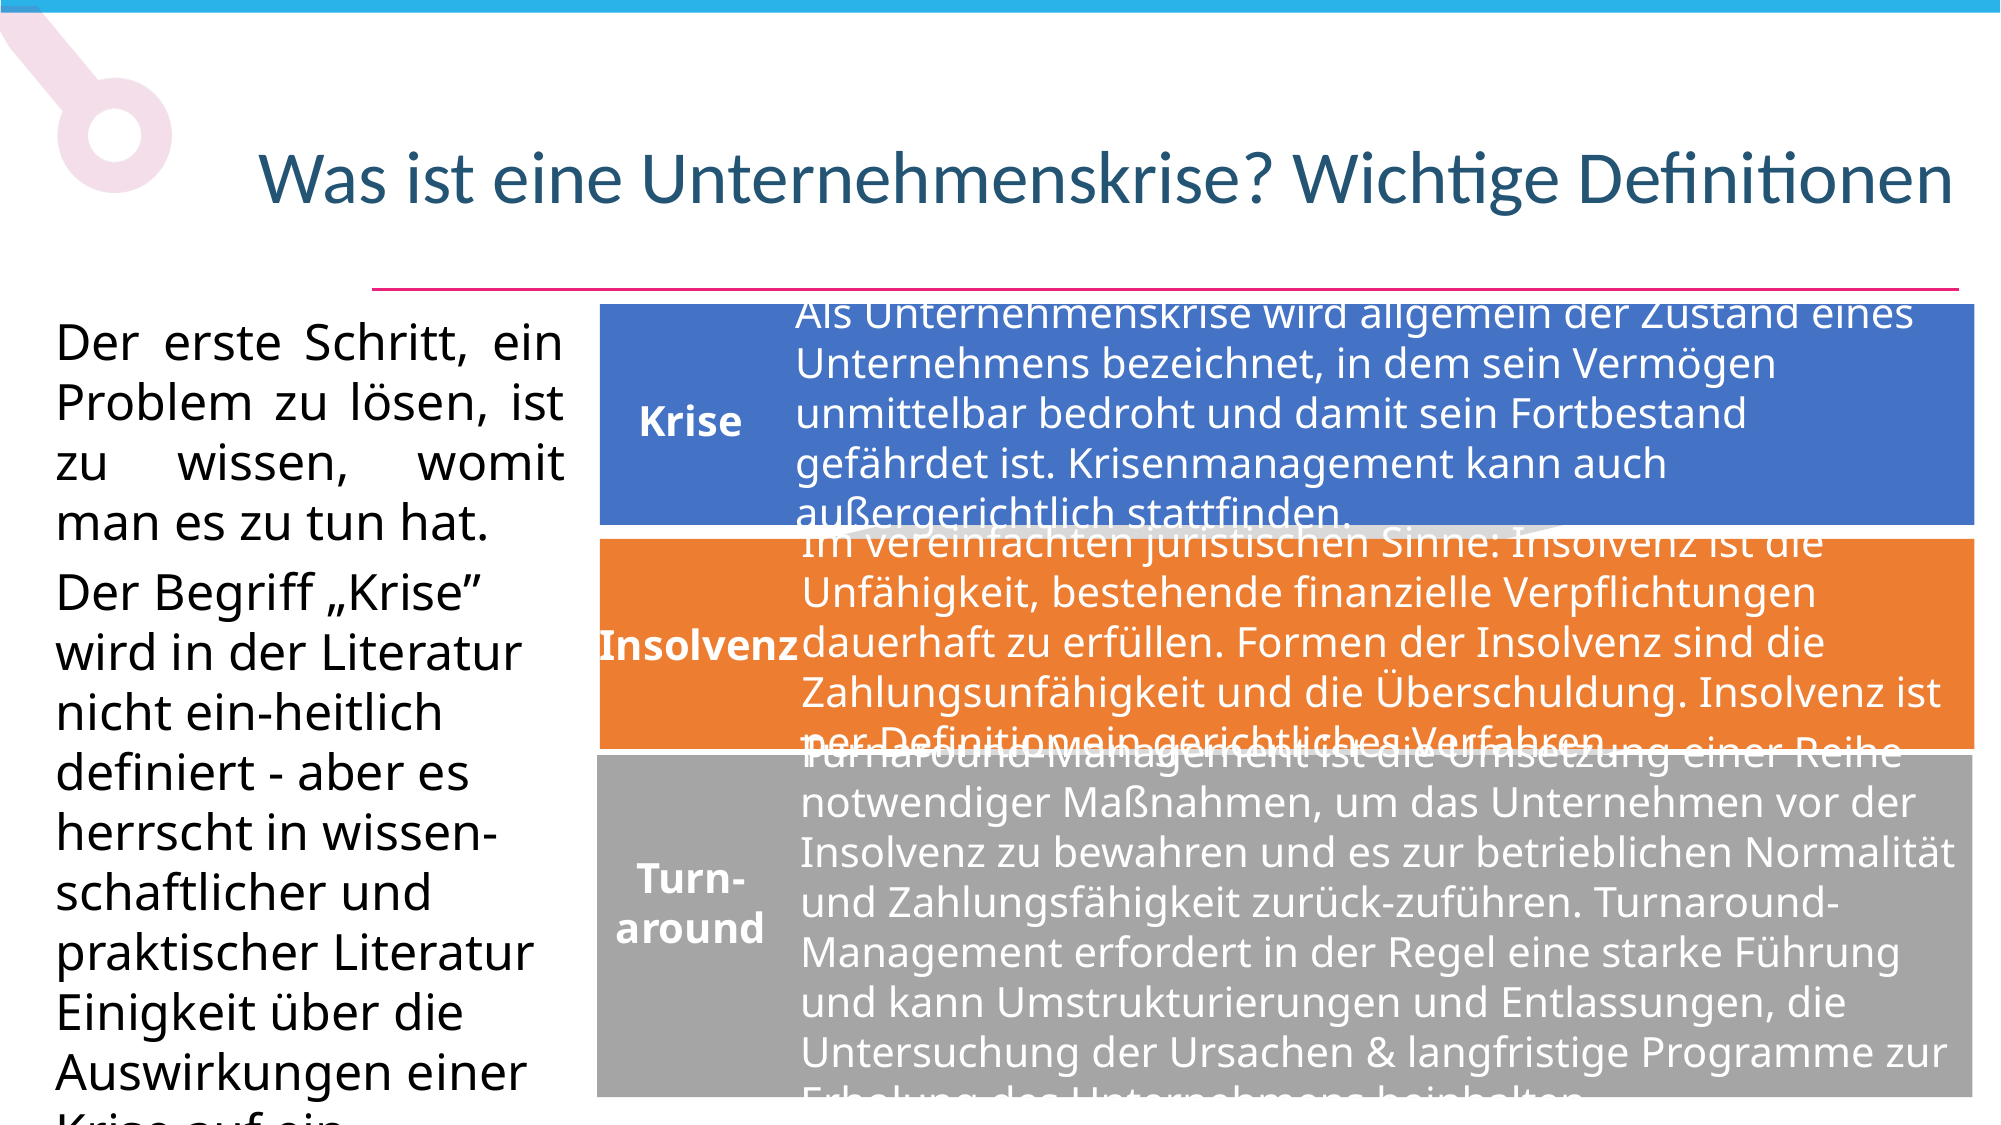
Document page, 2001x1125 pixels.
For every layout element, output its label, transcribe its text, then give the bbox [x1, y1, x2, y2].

text_box [599, 677, 786, 749]
text_box Als Unternehmenskrise wird allgemein der Zustand eines Unternehmens bezeichnet, in dem sein Vermögen unmittelbar bedroht und damit sein Fortbestand gefährdet ist. Krisenmanagement kann auch außergerichtlich stattfinden. [780, 279, 1967, 544]
text_box [1967, 304, 1975, 508]
text_box Krise [623, 387, 758, 453]
text_box [599, 538, 786, 611]
text_box [599, 304, 780, 525]
text_box Turn- around [601, 844, 782, 959]
list Was ist eine Unternehmenskrise? Wichtige Definitionen [243, 130, 1994, 246]
picture [0, 6, 224, 218]
text_box Turnaround-Management ist die Umsetzung einer Reihe notwendiger Maßnahmen, um das Unternehmen vor der Insolvenz zu bewahren und es zur betrieblichen Normalität und Zahlungsfähigkeit zurück-zuführen. Turnaround-Management erfordert in der Regel eine starke Führung und kann Umstrukturierungen und Entlassungen, die Untersuchung der Ursachen & langfristige Programme zur Erholung des Unternehmens beinhalten. [785, 718, 1992, 1125]
text_box Insolvenz [584, 611, 786, 677]
text_box Der erste Schritt, ein Problem zu lösen, ist zu wissen, womit man es zu tun hat. Der Begriff „Krise” wird in der Literatur nicht ein-heitlich definiert - aber es herrscht in wissen-schaftlicher und praktischer Literatur Einigkeit über die Auswirkungen einer Krise auf ein Unternehmen. [42, 304, 579, 1125]
text_box [597, 755, 785, 1098]
text_box s [1787, 0, 1833, 9]
text_box Im vereinfachten juristischen Sinne: Insolvenz ist die Unfähigkeit, bestehende finanzielle Verpflichtungen dauerhaft zu erfüllen. Formen der Insolvenz sind die Zahlungsunfähigkeit und die Überschuldung. Insolvenz ist per Definition ein gerichtliches Verfahren. [786, 508, 2000, 773]
